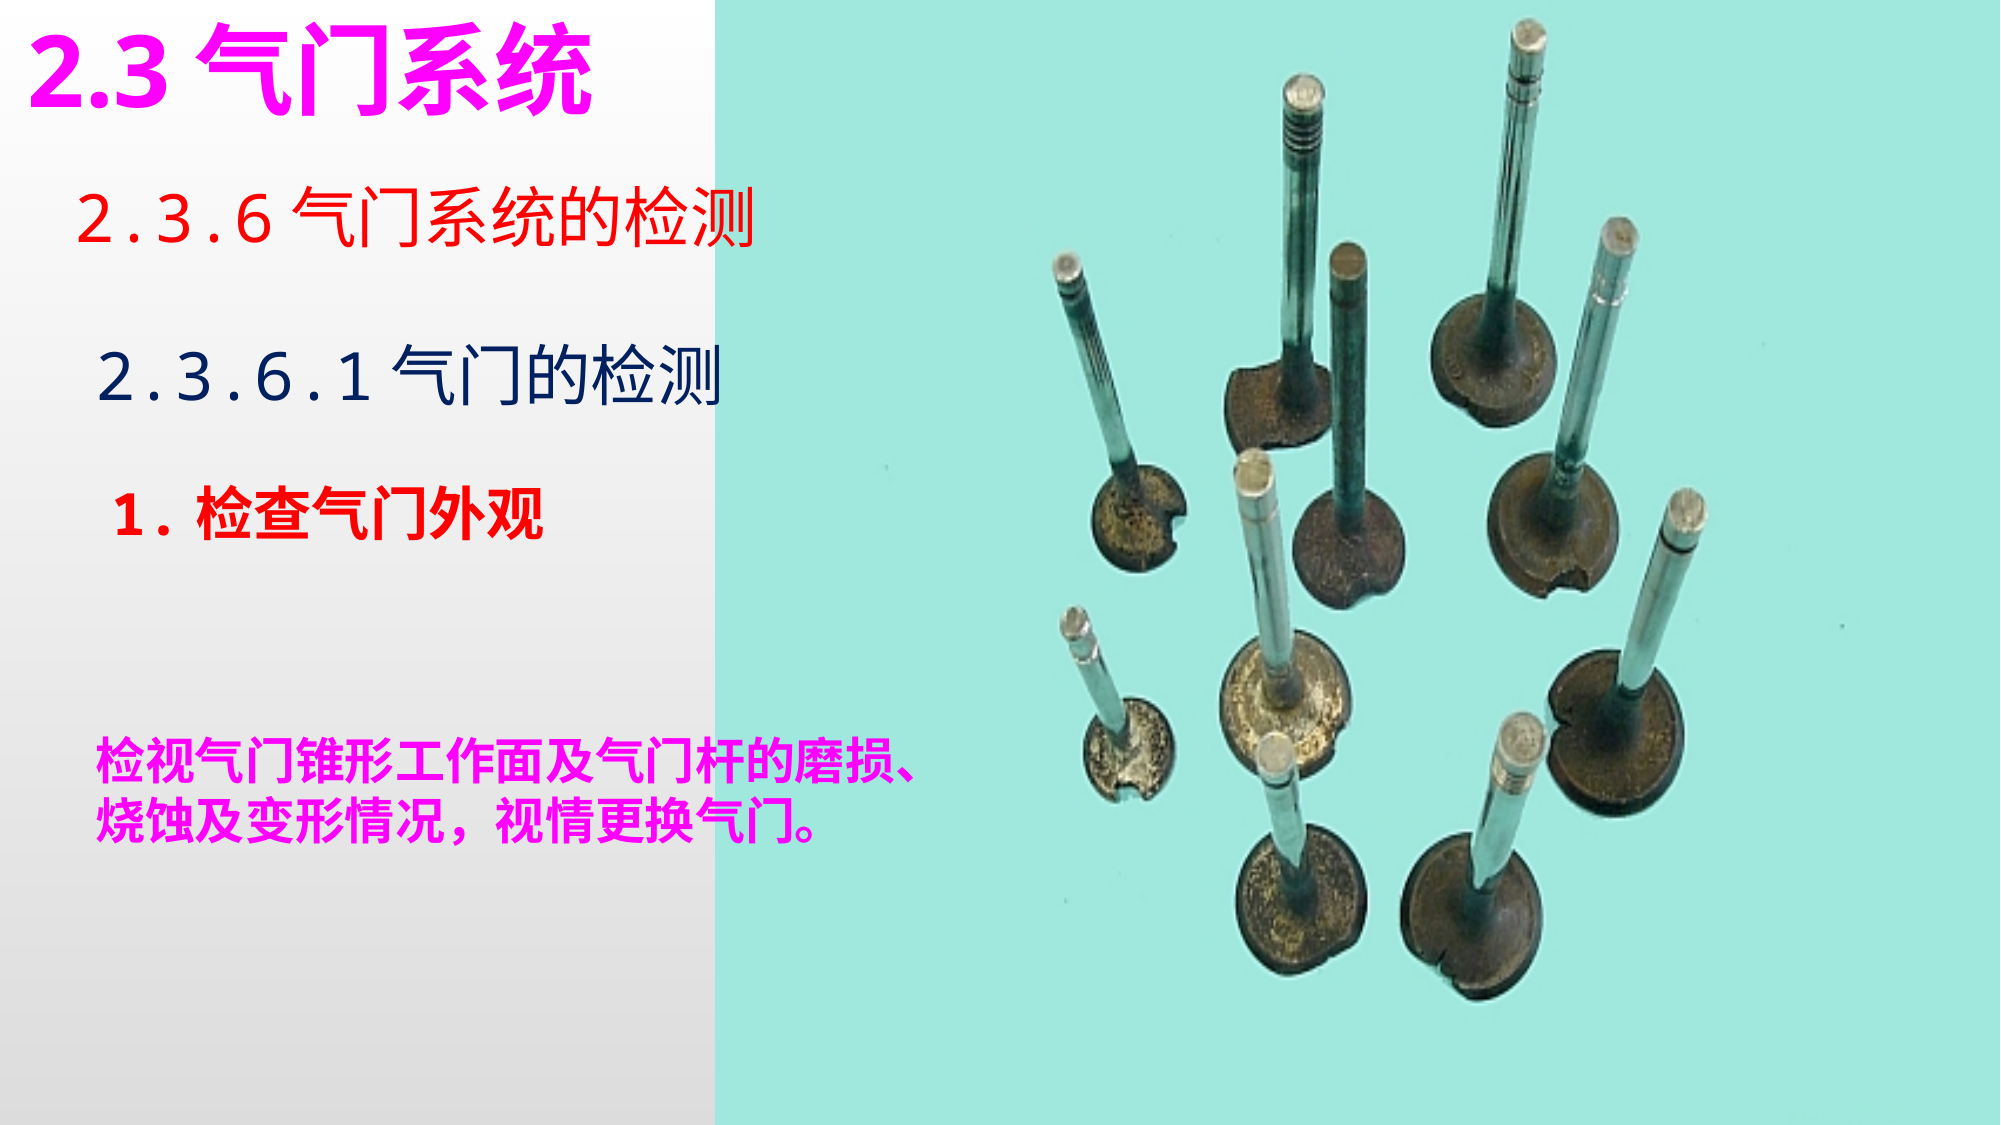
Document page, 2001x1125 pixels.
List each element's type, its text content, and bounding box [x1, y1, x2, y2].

text_box 检视气门锥形工作面及气门杆的磨损、烧蚀及变形情况，视情更换气门。 [80, 722, 715, 858]
text_box 2.3气门系统 [12, 0, 715, 162]
text_box 1.检查气门外观 [96, 470, 605, 555]
picture [715, 0, 2000, 1125]
text_box 2.3.6.1气门的检测 [80, 326, 715, 407]
text_box 2.3.6气门系统的检测 [59, 168, 715, 249]
